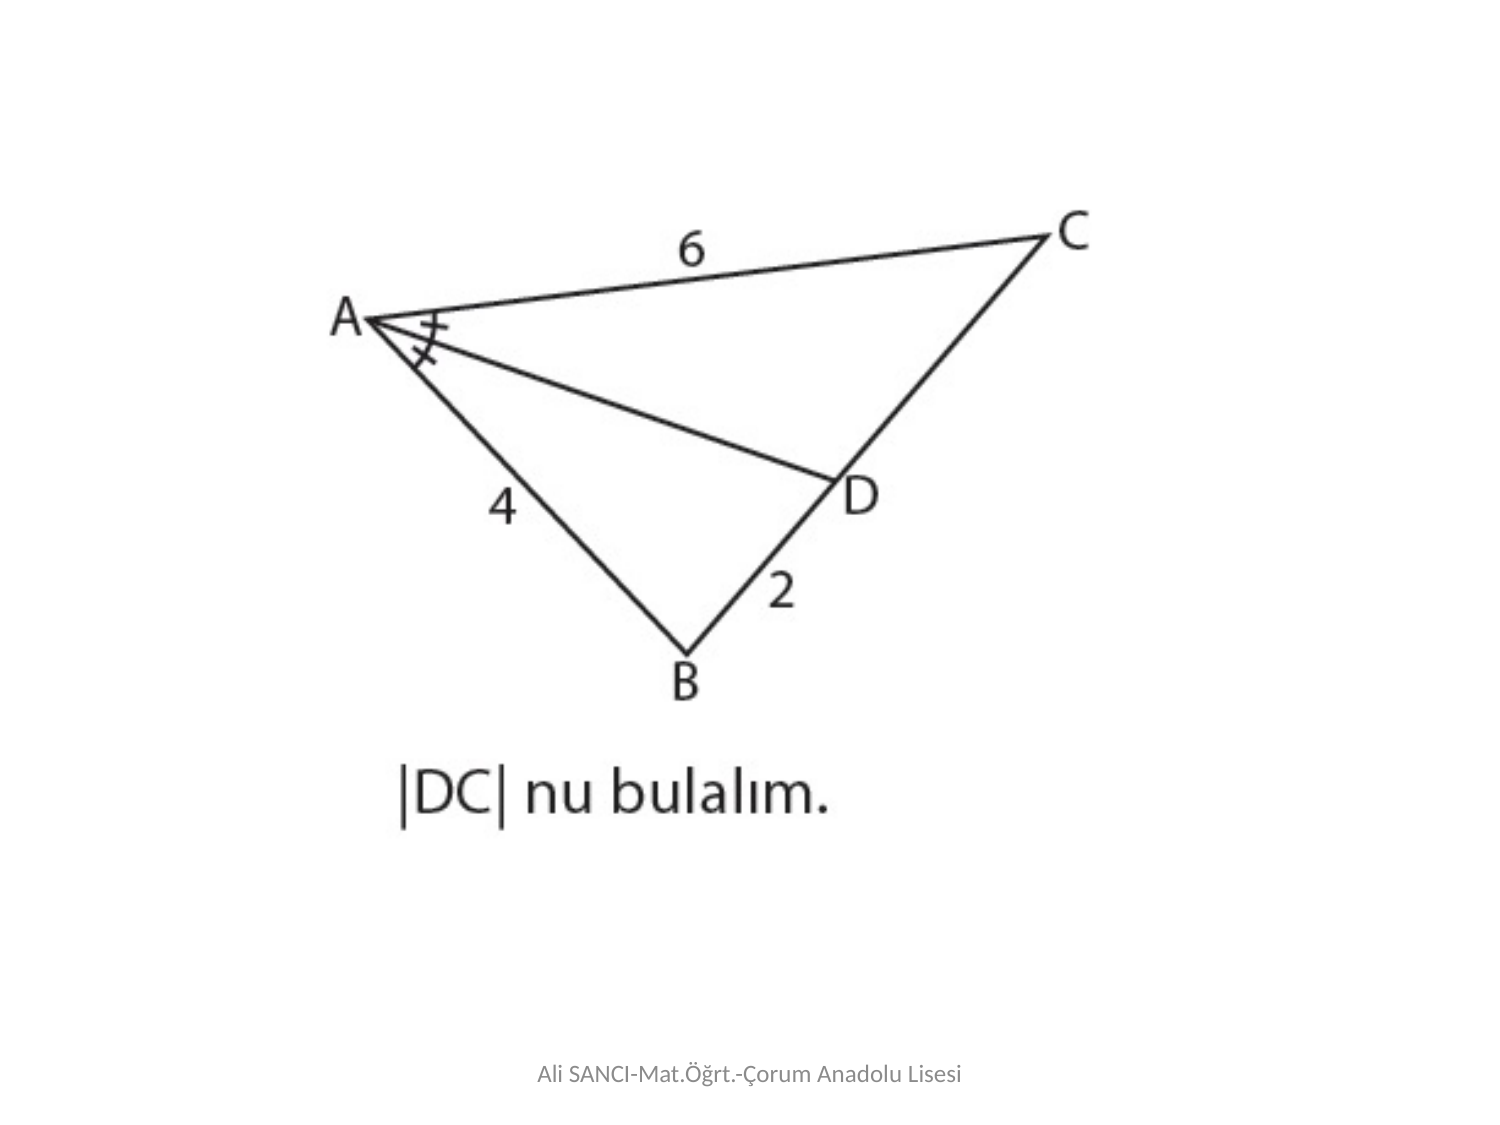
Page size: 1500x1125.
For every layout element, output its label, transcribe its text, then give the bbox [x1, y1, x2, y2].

footer Ali SANCI-Mat.Öğrt.-Çorum Anadolu Lisesi [512, 1042, 988, 1103]
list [289, 172, 1132, 858]
